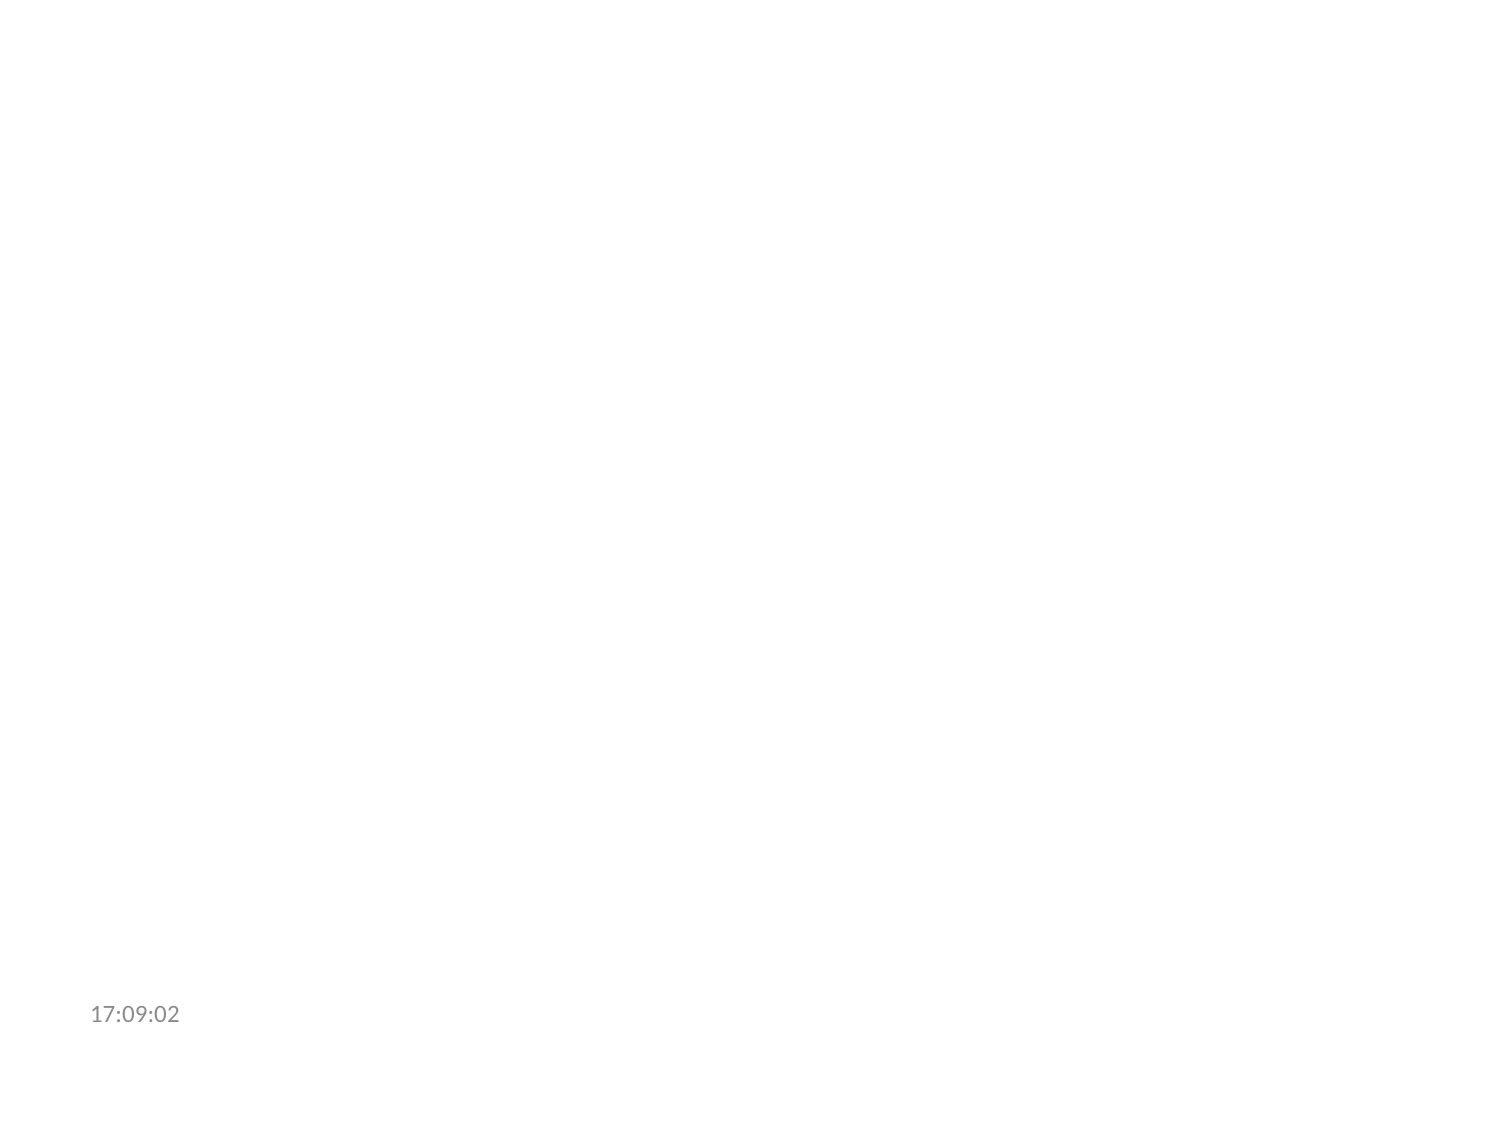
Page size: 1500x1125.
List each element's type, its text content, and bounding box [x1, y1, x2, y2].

text_box 15:35:09 [75, 982, 425, 1043]
